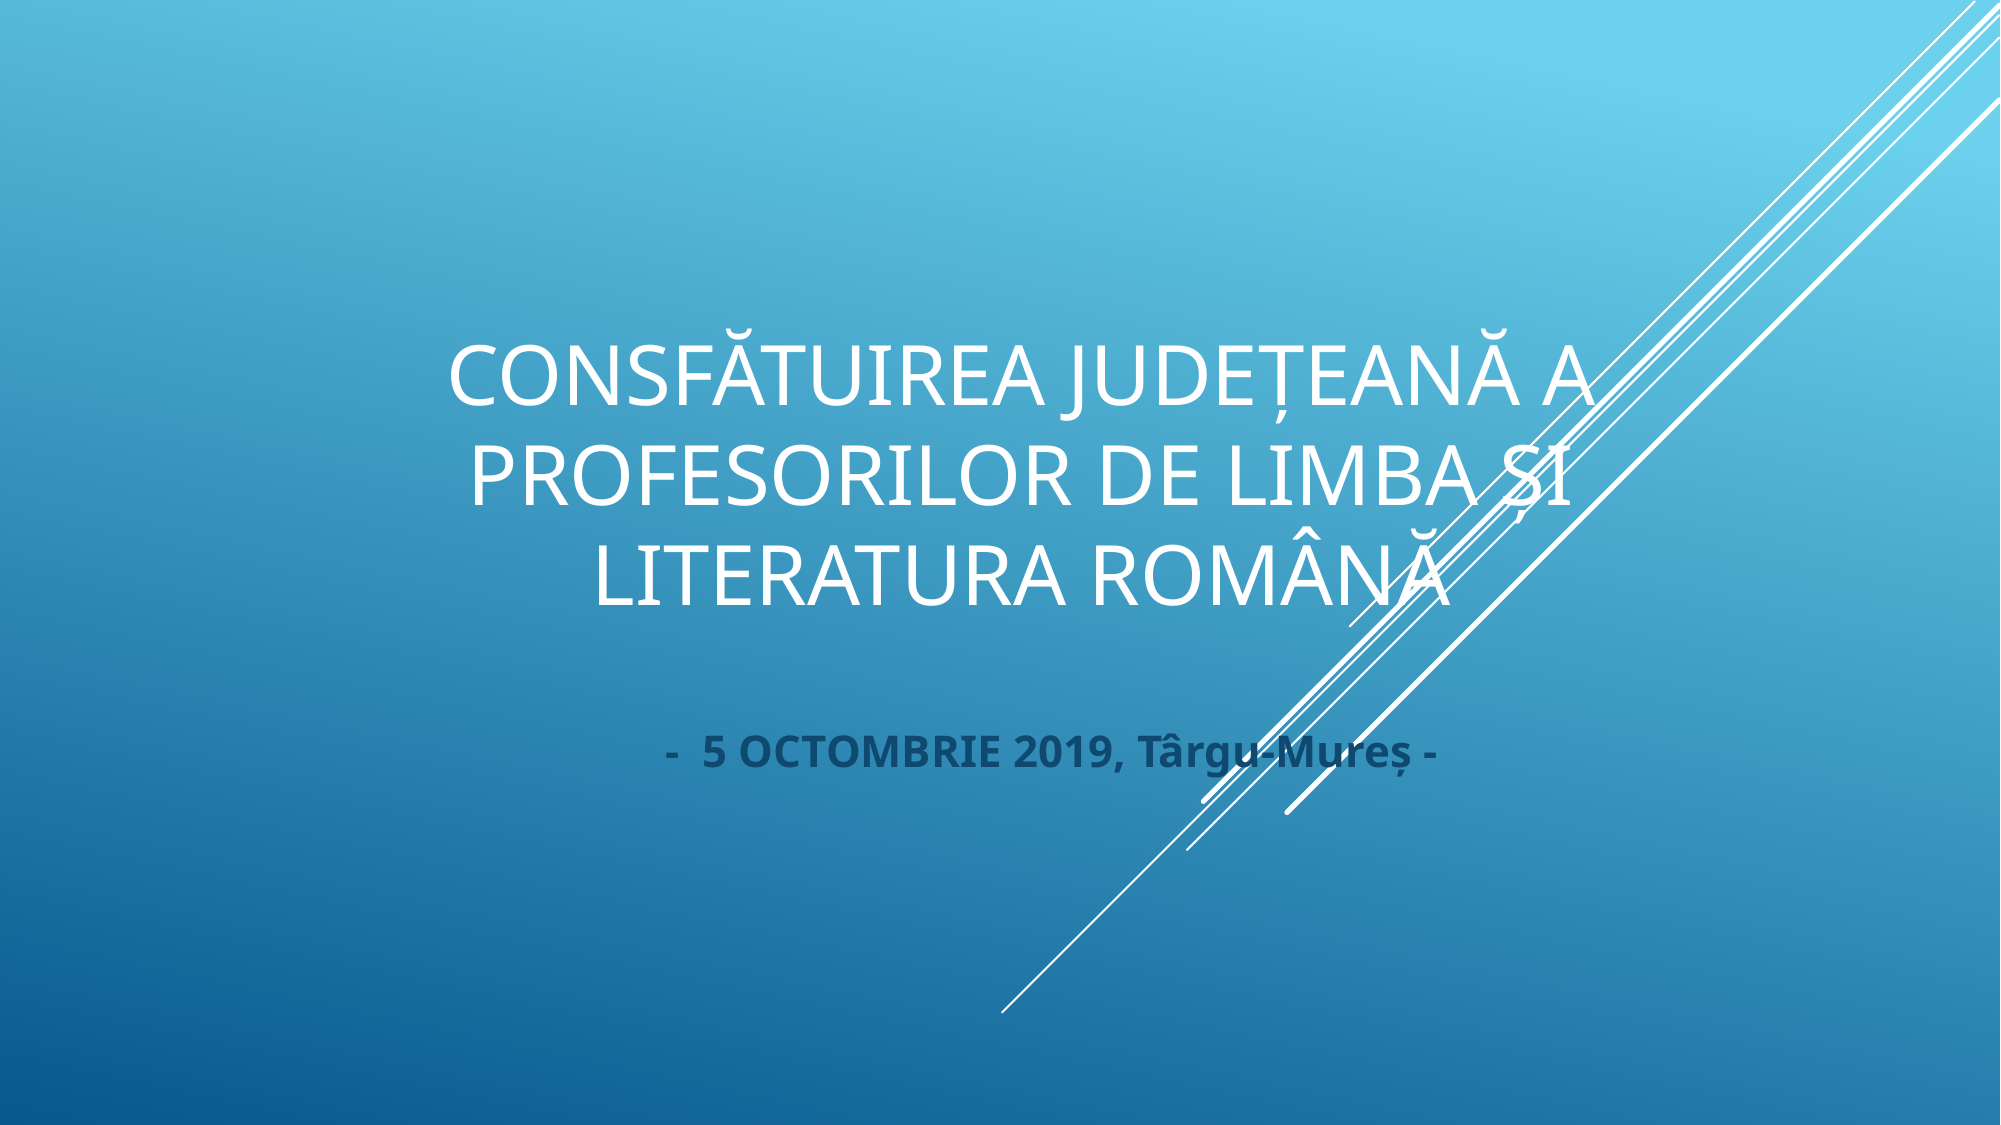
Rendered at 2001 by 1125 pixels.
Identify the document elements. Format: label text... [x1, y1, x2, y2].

subtitle - 5 OCTOMBRIE 2019, Târgu-Mureş - [528, 642, 1563, 950]
title CONSFĂTUIREA JUDEȚEANĂ A PROFESORILOR DE LIMBA ȘI LITERATURA ROMÂNĂ [339, 258, 1704, 630]
